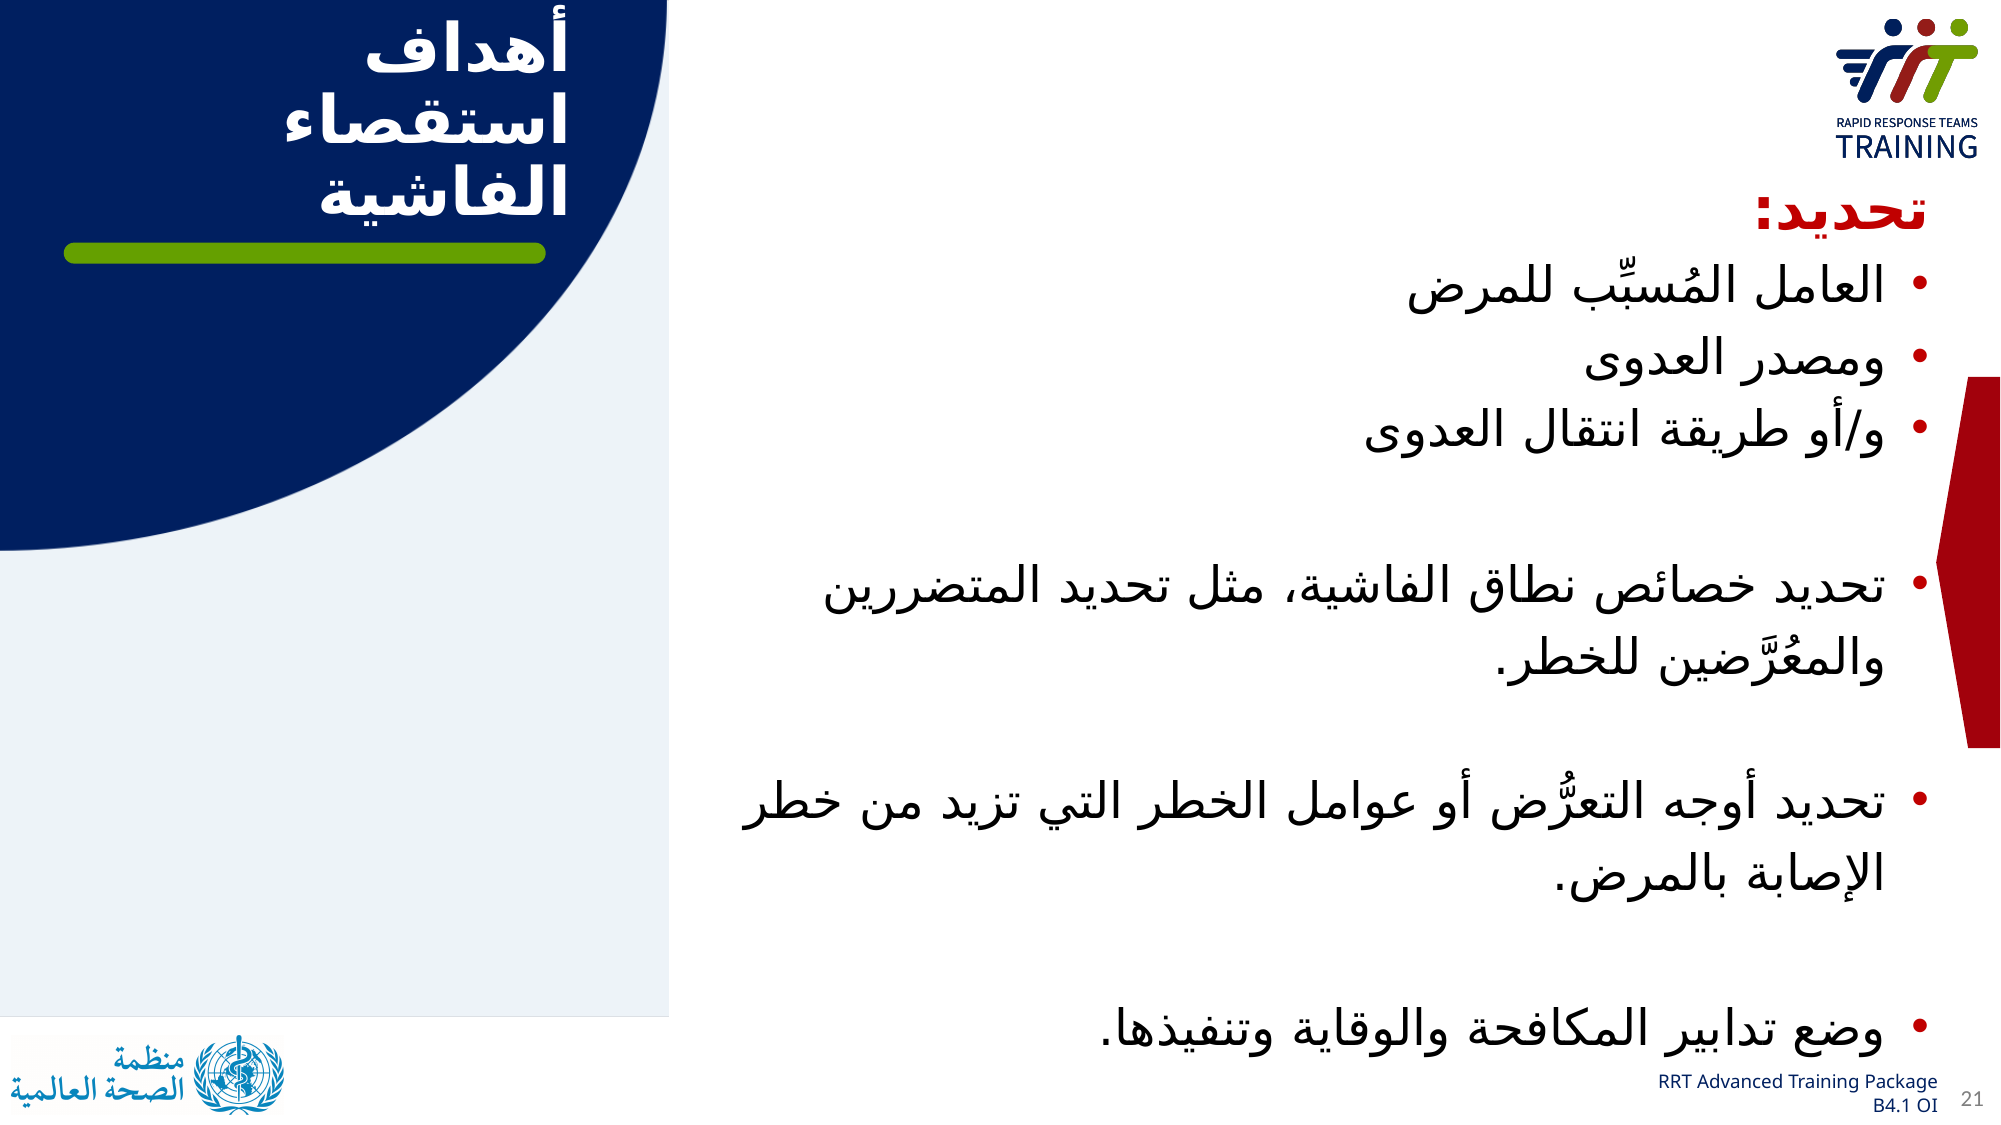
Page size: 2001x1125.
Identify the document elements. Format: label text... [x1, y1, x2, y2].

picture [1835, 19, 1978, 167]
picture [11, 1035, 284, 1115]
picture [241, 1050, 247, 1059]
title أهداف استقصاء الفاشية [66, 0, 580, 244]
picture [0, 0, 669, 1018]
text_box [63, 242, 546, 264]
list تحديد: العامل المُسبِّب للمرض ومصدر العدوى و/أو طريقة انتقال العدوى تحديد خصائص نطاق الفاشية، مثل تحديد المتضررين والمعُرَّضين للخطر. تحديد أوجه التعرُّض أو عوامل الخطر التي تزيد من خطر الإصابة بالمرض. وضع تدابير المكافحة والوقاية وتنفيذها. [700, 148, 1937, 976]
